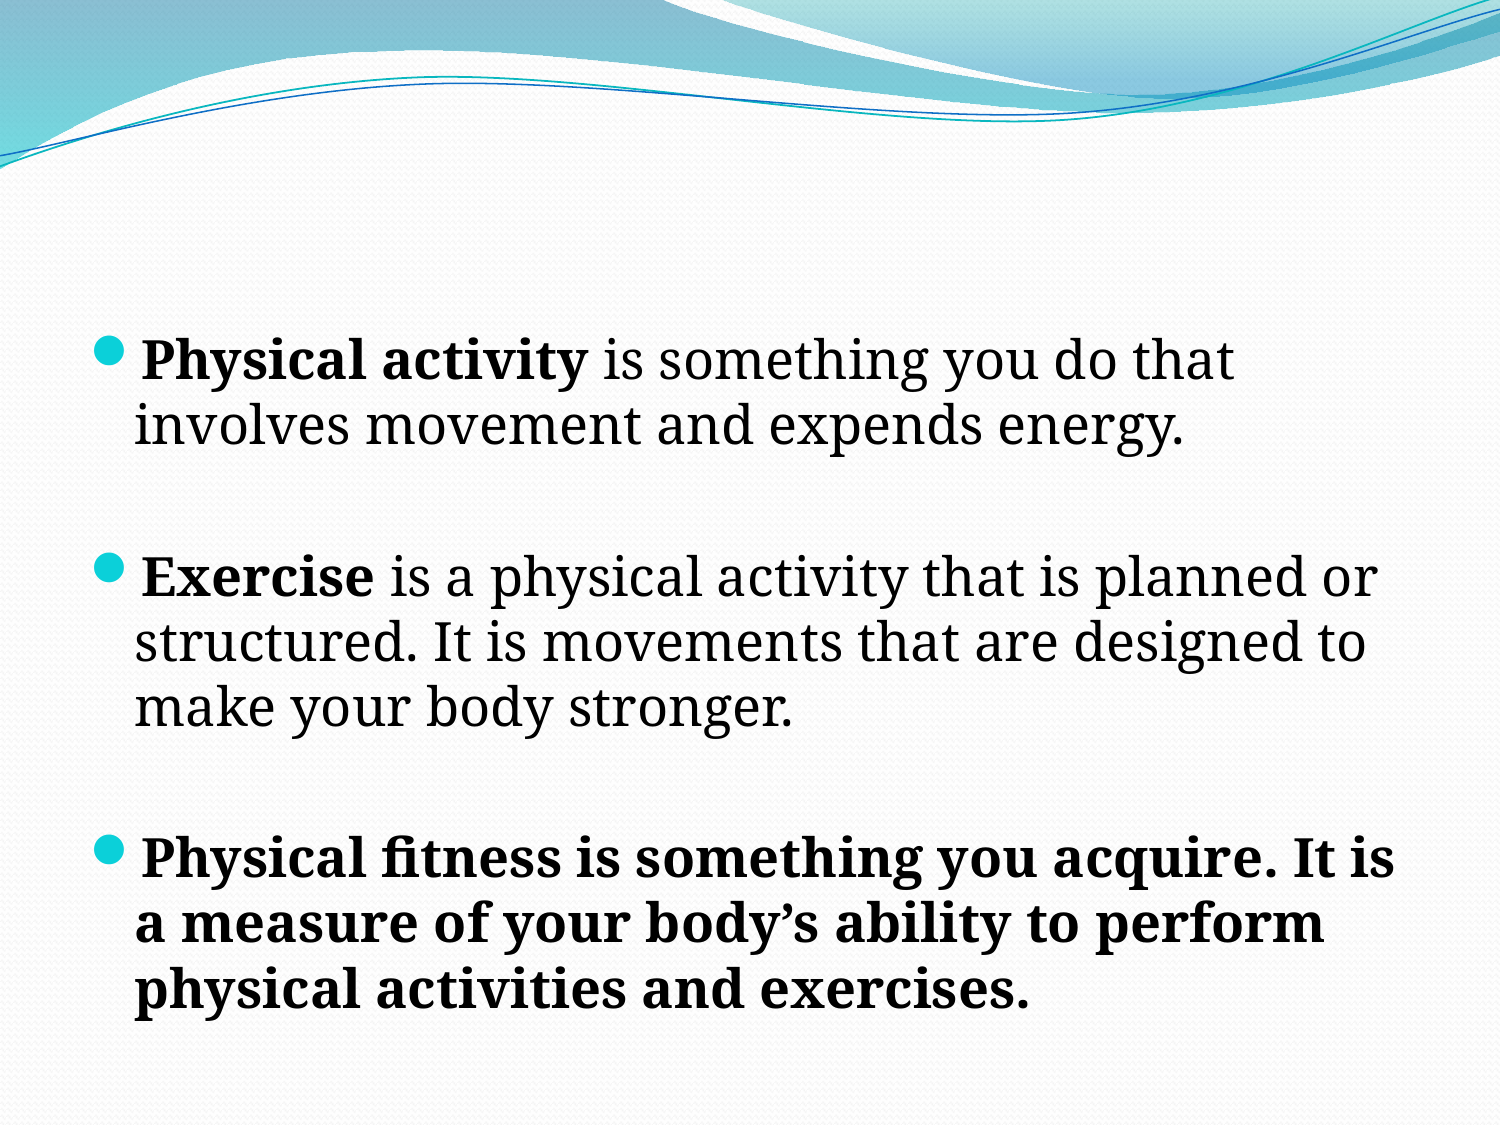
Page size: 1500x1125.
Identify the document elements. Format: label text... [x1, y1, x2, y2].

list Physical activity is something you do that involves movement and expends energy. Exercise is a physical activity that is planned or structured. It is movements that are designed to make your body stronger. Physical fitness is something you acquire. It is a measure of your body’s ability to perform physical activities and exercises. [75, 317, 1425, 1038]
